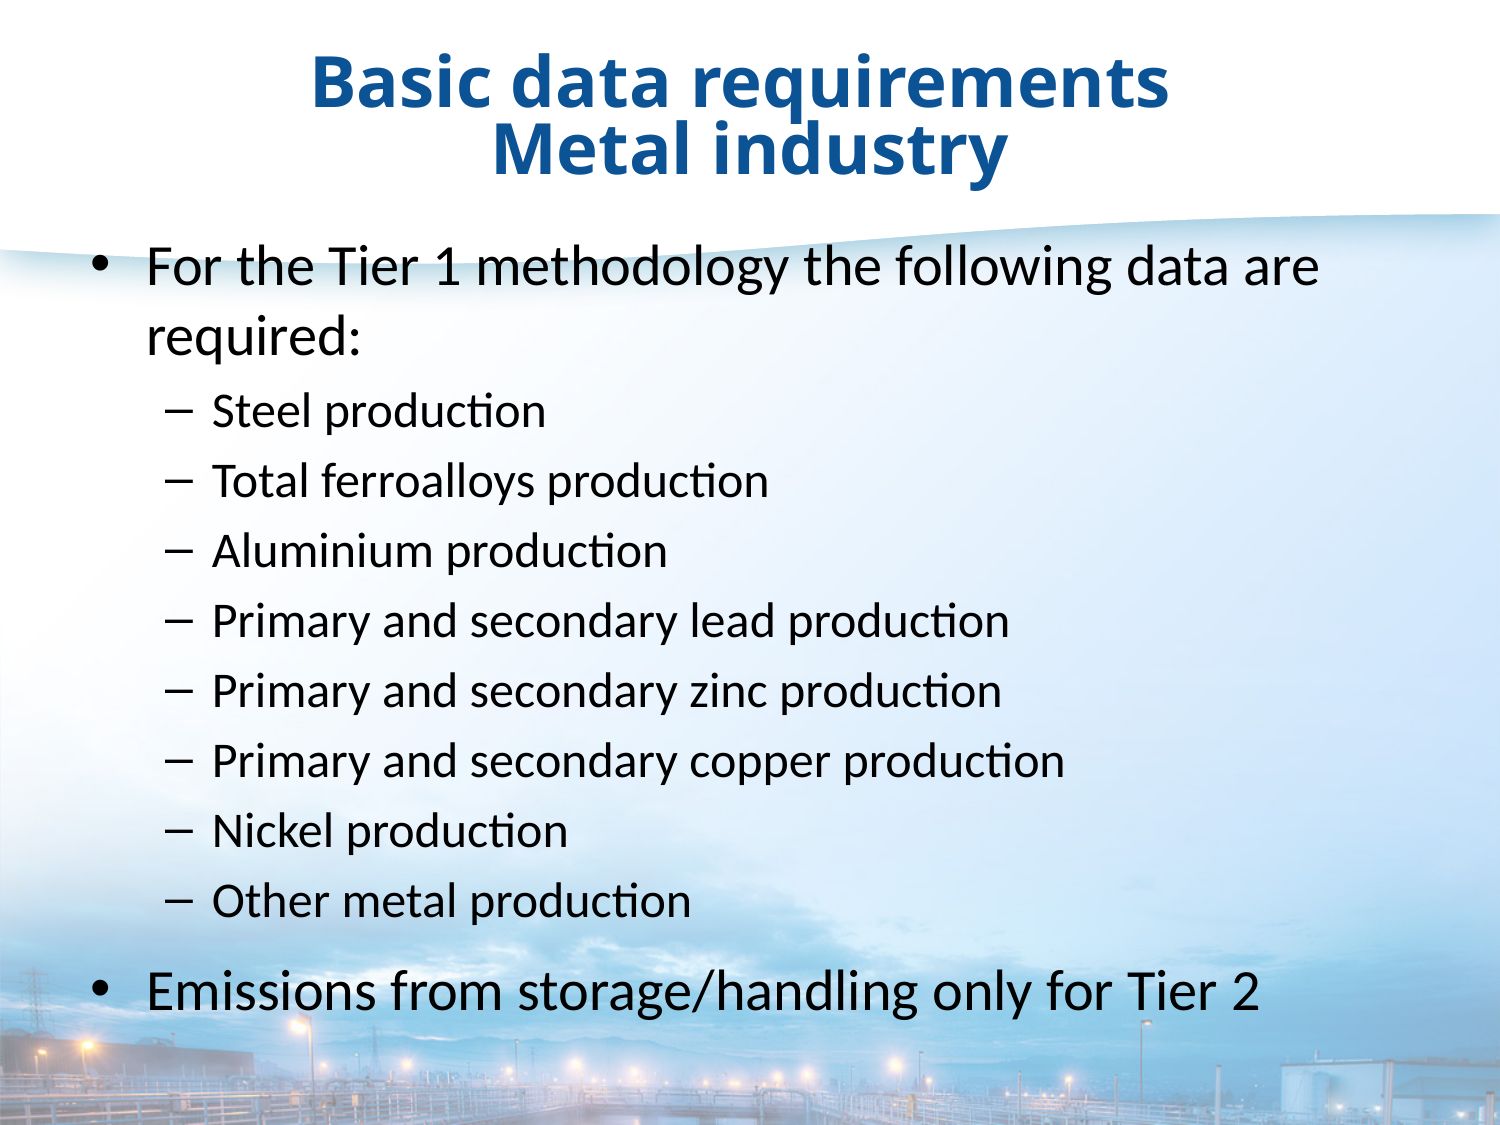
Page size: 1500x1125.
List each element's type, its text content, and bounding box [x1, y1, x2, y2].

title Basic data requirements Metal industry [75, 45, 1425, 197]
list For the Tier 1 methodology the following data are required: Steel production Total ferroalloys production Aluminium production Primary and secondary lead production Primary and secondary zinc production Primary and secondary copper production Nickel production Other metal production Emissions from storage/handling only for Tier 2 [75, 219, 1425, 1047]
picture [0, 215, 1500, 1125]
